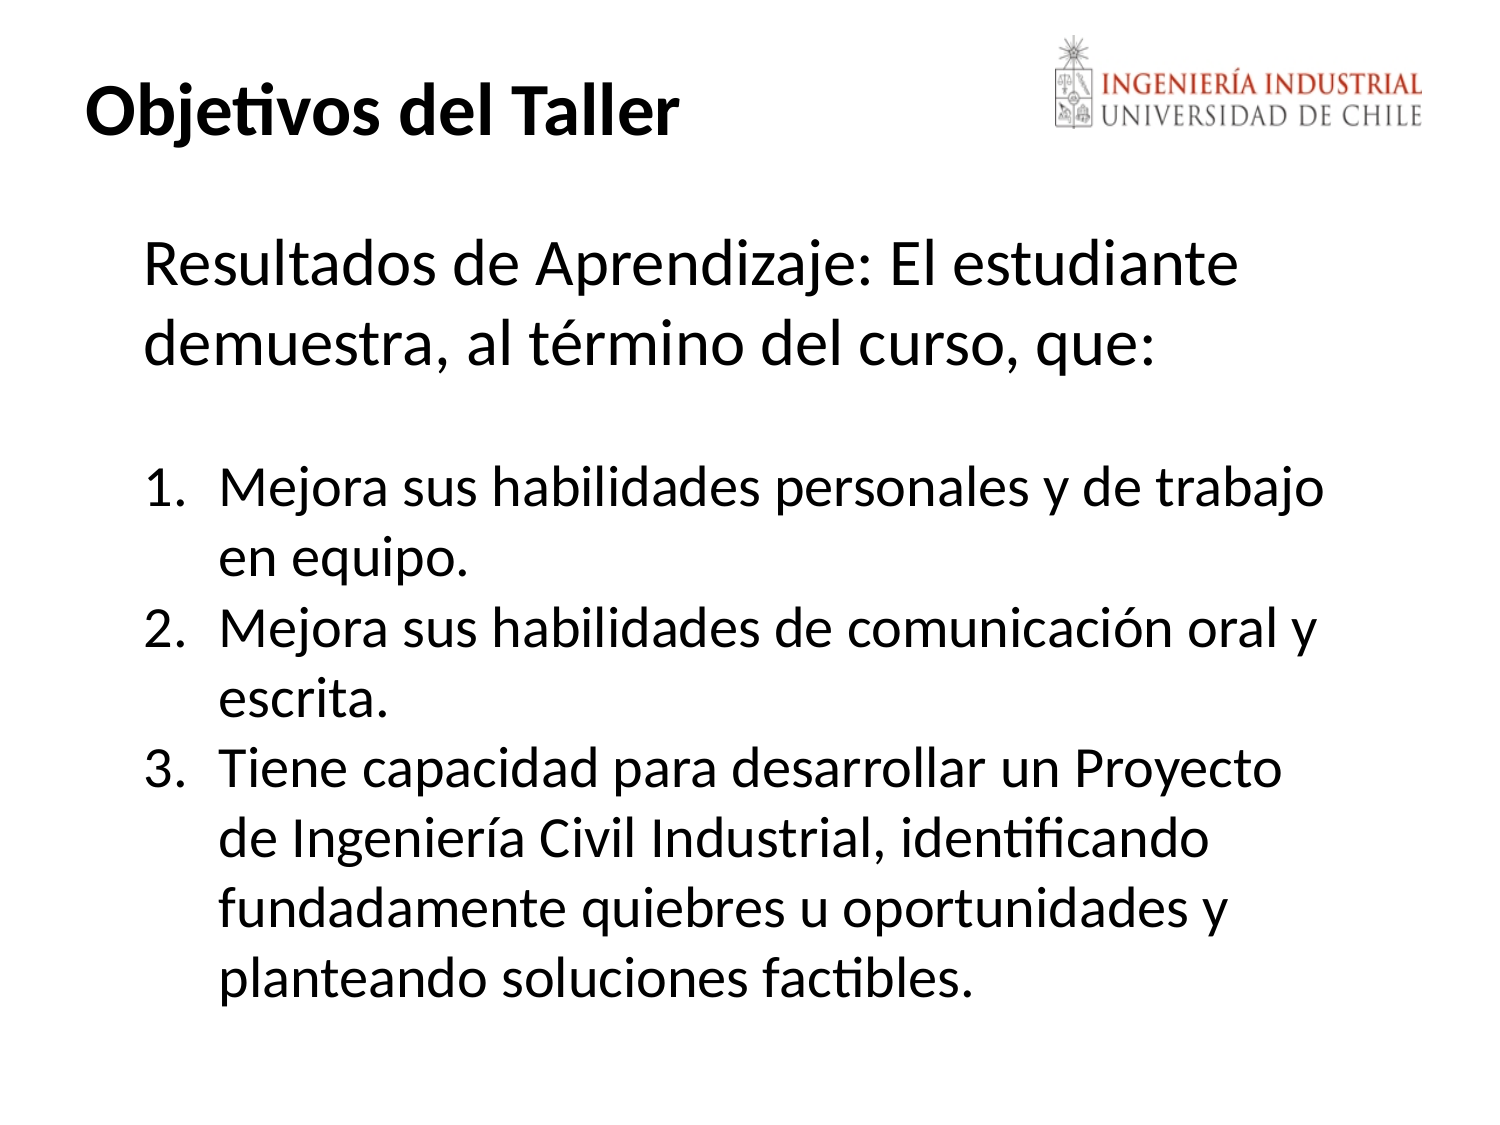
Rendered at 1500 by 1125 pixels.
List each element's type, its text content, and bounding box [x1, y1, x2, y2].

title Objetivos del Taller [70, 46, 1421, 164]
picture [1055, 35, 1422, 129]
text_box Resultados de Aprendizaje: El estudiante demuestra, al término del curso, que: Mejora sus habilidades personales y de trabajo en equipo. Mejora sus habilidades de comunicación oral y escrita. Tiene capacidad para desarrollar un Proyecto de Ingeniería Civil Industrial, identificando fundadamente quiebres u oportunidades y planteando soluciones factibles. [128, 210, 1372, 1062]
